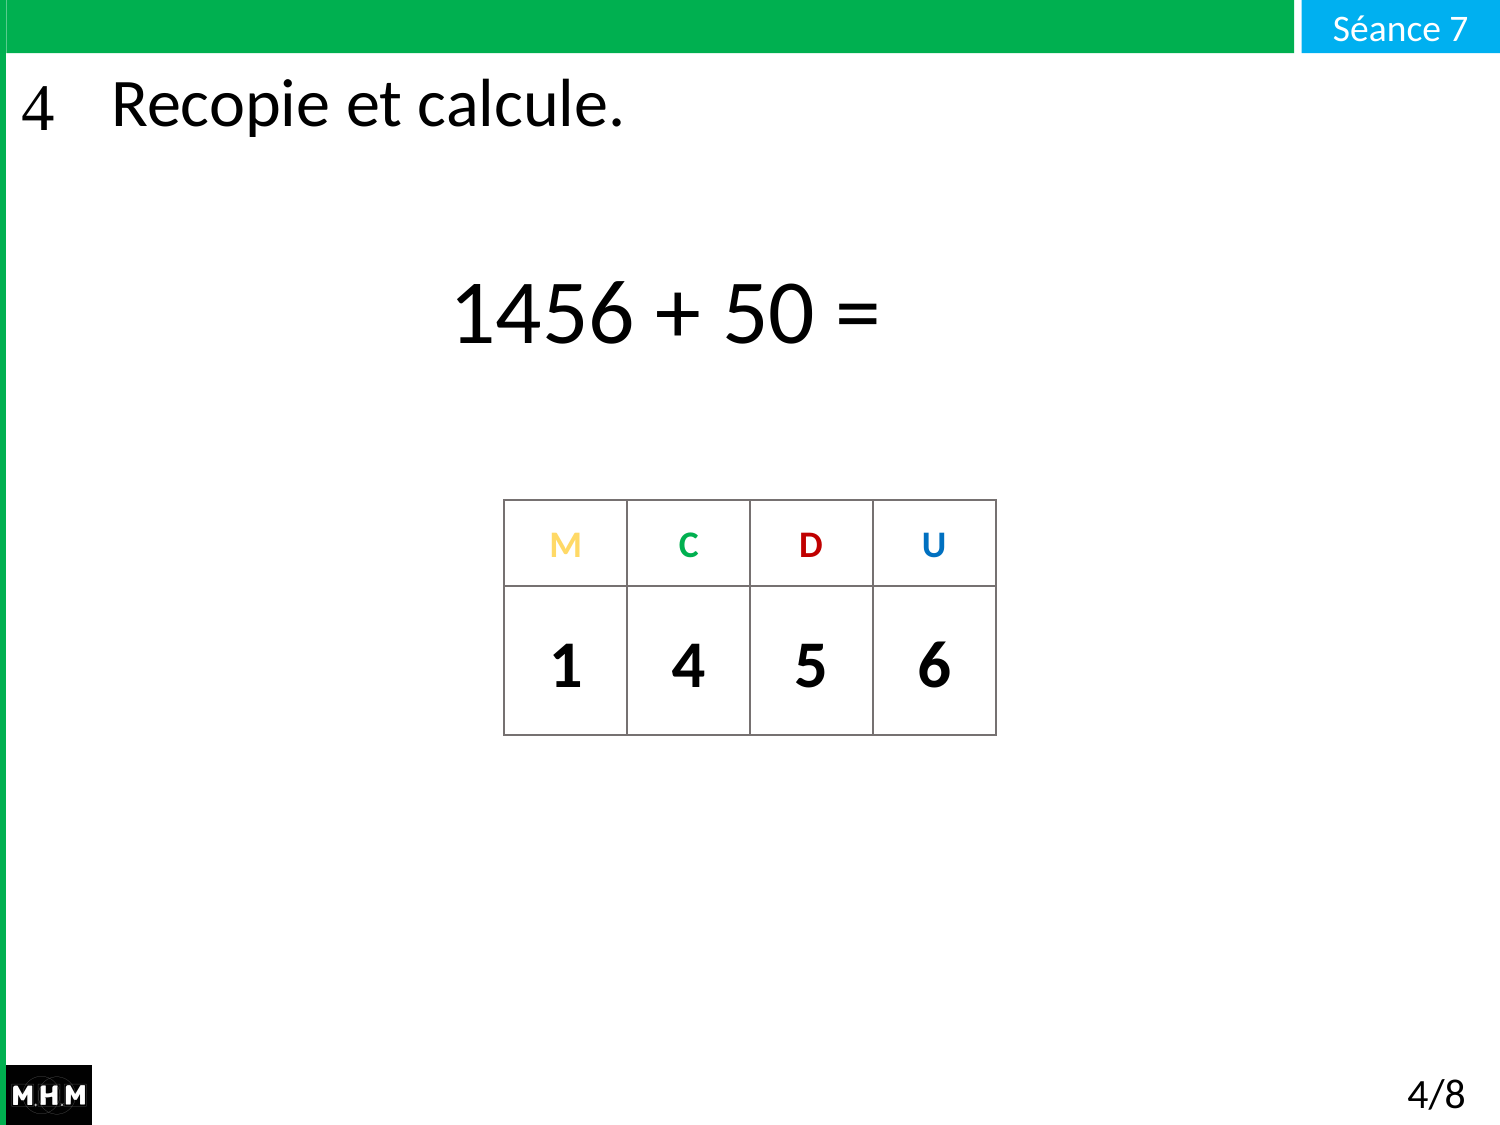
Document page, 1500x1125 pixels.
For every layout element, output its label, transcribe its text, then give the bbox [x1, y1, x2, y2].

list 4/8 [1373, 1064, 1500, 1125]
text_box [504, 499, 996, 736]
text_box 1456 + 50 = [434, 245, 969, 370]
picture [6, 1065, 92, 1125]
title Recopie et calcule. [96, 60, 1391, 150]
